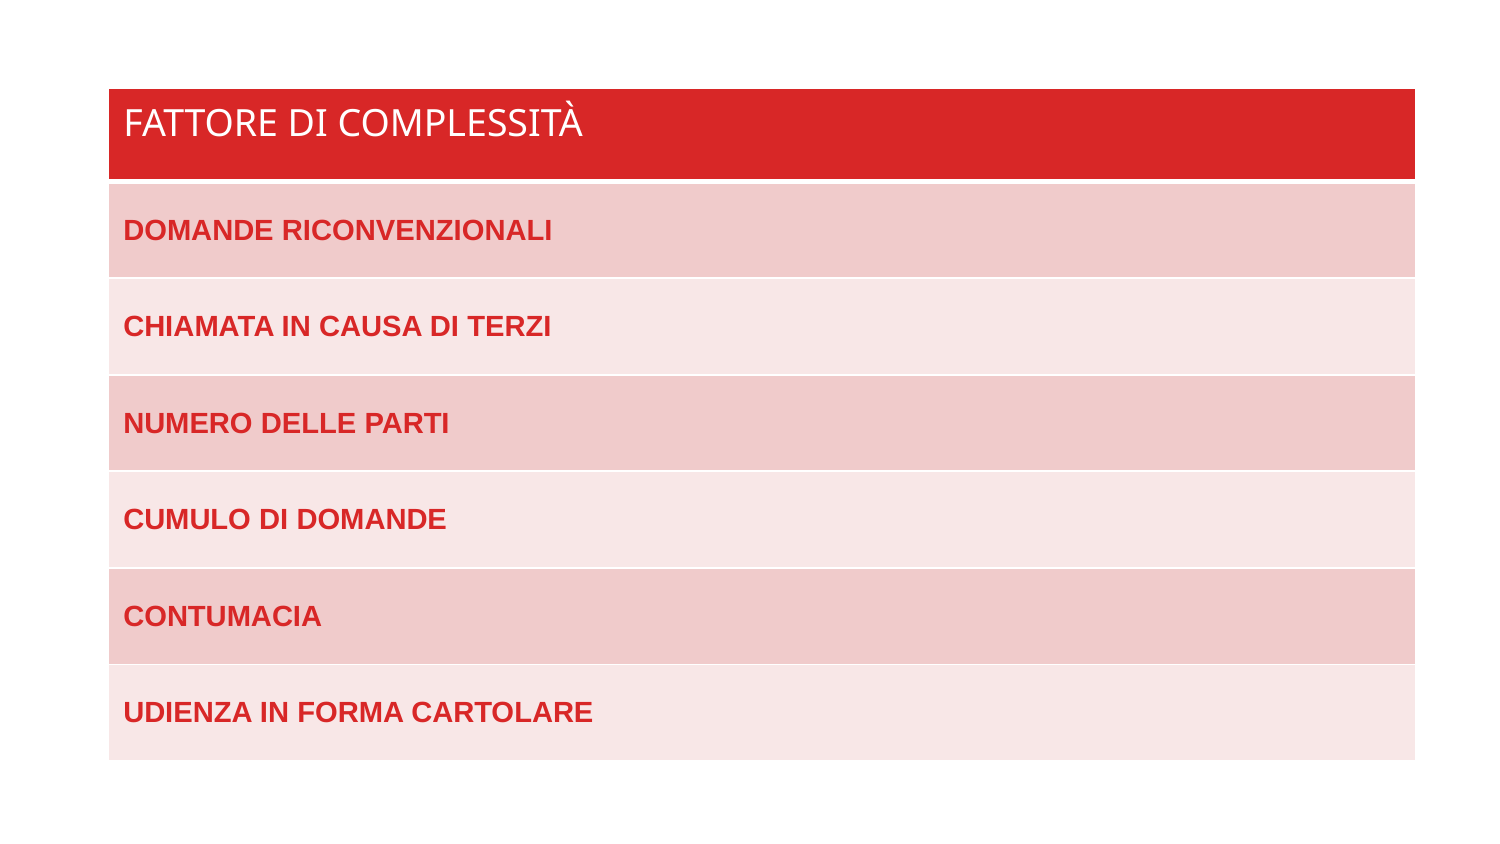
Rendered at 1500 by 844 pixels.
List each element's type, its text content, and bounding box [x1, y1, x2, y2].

table_cell UDIENZA IN FORMA CARTOLARE [109, 665, 1415, 760]
table_cell CONTUMACIA [109, 569, 1415, 664]
table_cell CUMULO DI DOMANDE [109, 472, 1415, 567]
table_header FATTORE DI COMPLESSITÀ [109, 89, 1415, 179]
table_cell CHIAMATA IN CAUSA DI TERZI [109, 279, 1415, 374]
table_cell DOMANDE RICONVENZIONALI [109, 184, 1415, 277]
table_cell NUMERO DELLE PARTI [109, 376, 1415, 470]
